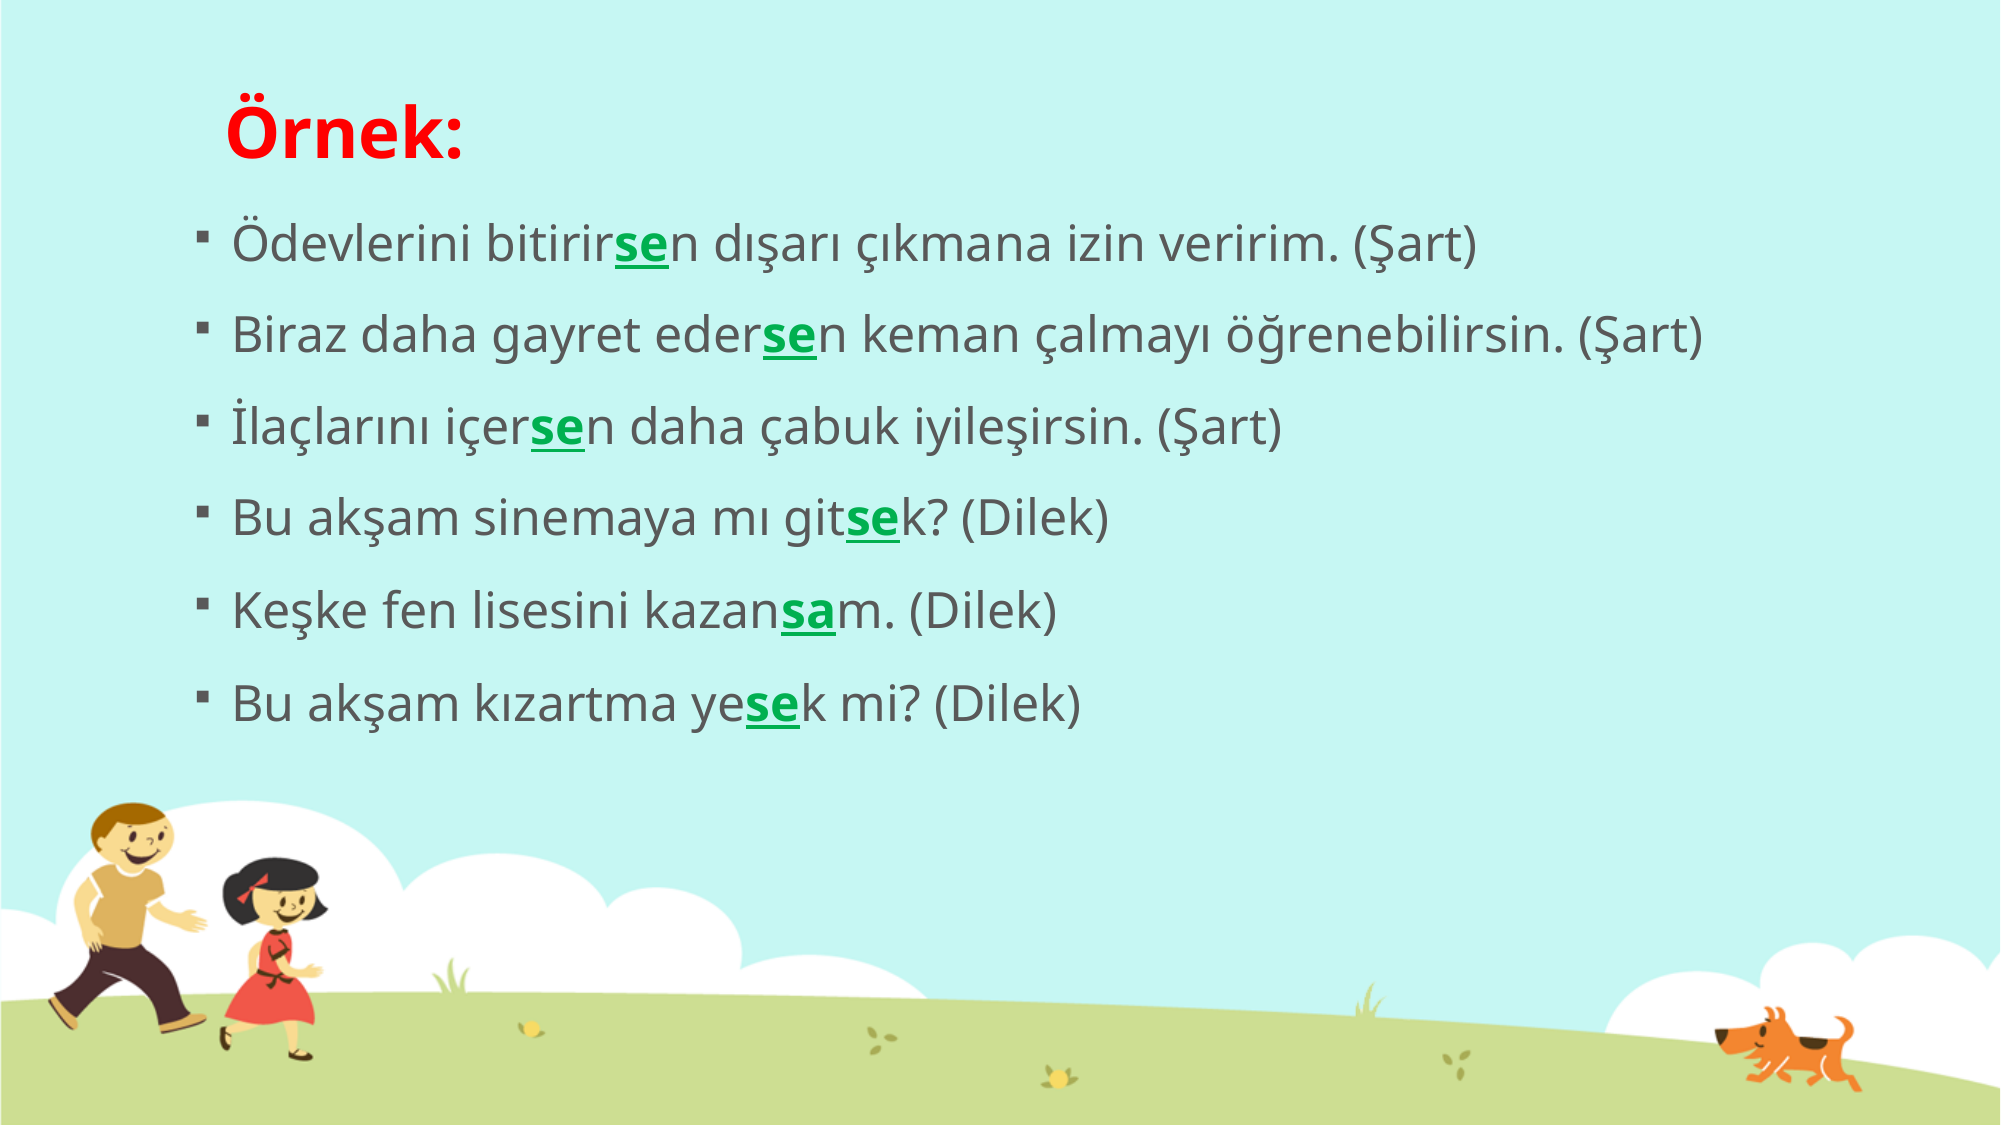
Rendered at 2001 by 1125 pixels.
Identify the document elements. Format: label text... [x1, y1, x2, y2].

picture [0, 0, 2001, 1125]
text_box Biraz daha gayret edersen keman çalmayı öğrenebilirsin. (Şart) [171, 301, 1829, 393]
text_box Ödevlerini bitirirsen dışarı çıkmana izin veririm. (Şart) [171, 210, 1829, 301]
text_box Bu akşam kızartma yesek mi? (Dilek) [171, 670, 1245, 762]
text_box Keşke fen lisesini kazansam. (Dilek) [171, 577, 1245, 669]
text_box Bu akşam sinemaya mı gitsek? (Dilek) [171, 485, 1829, 577]
title Örnek: [209, 81, 483, 182]
text_box İlaçlarını içersen daha çabuk iyileşirsin. (Şart) [171, 394, 1959, 486]
